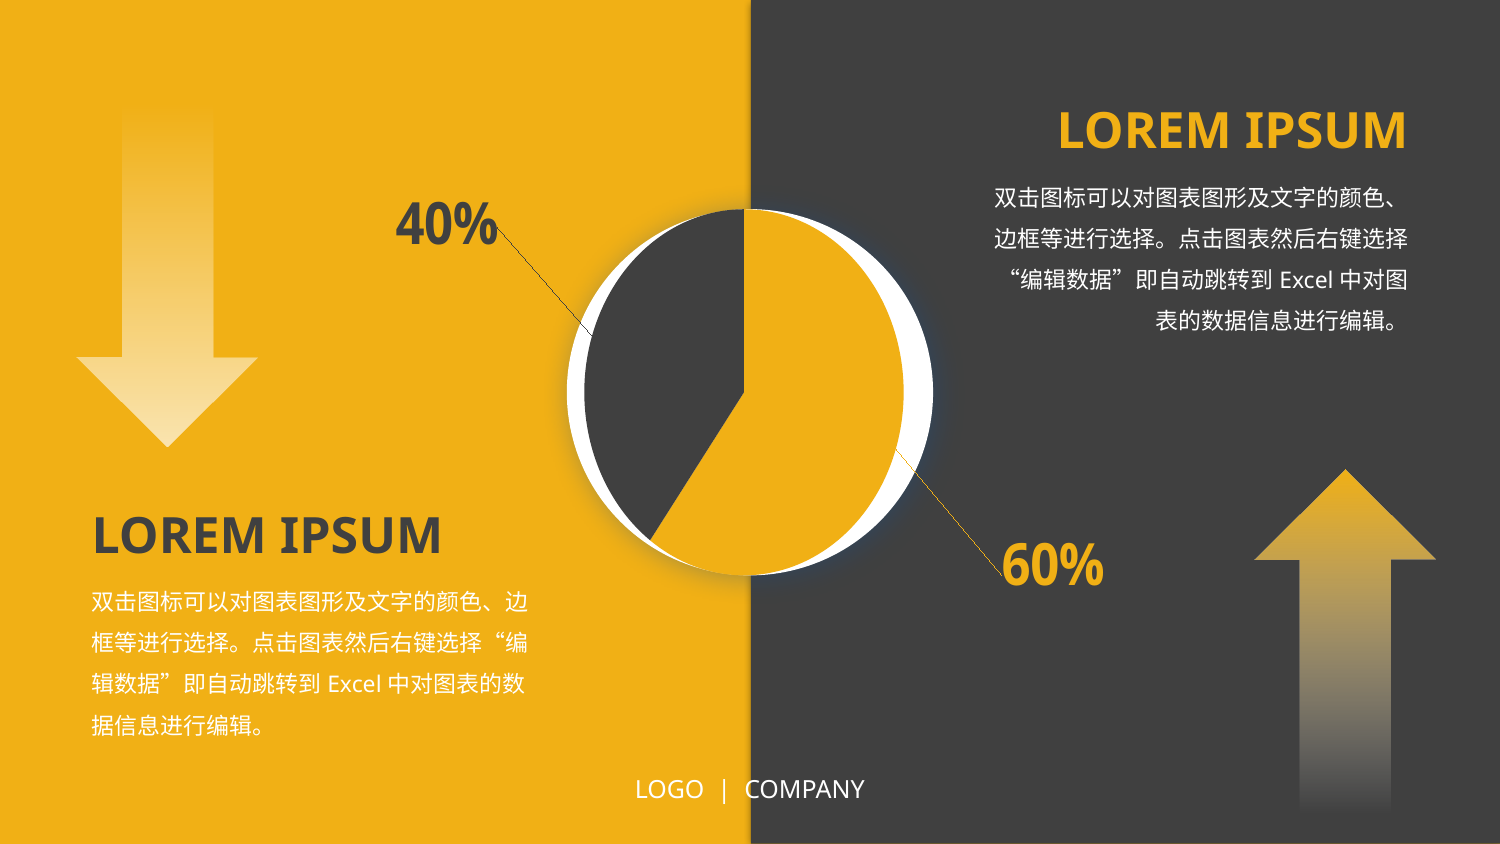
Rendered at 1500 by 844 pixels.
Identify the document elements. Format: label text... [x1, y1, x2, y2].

chart [395, 181, 1105, 603]
text_box 双击图标可以对图表图形及文字的颜色、边框等进行选择。点击图表然后右键选择“编辑数据”即自动跳转到Excel中对图表的数据信息进行编辑。 [974, 167, 1424, 342]
text_box [74, 100, 260, 449]
text_box [750, 0, 1500, 844]
text_box 双击图标可以对图表图形及文字的颜色、边框等进行选择。点击图表然后右键选择“编辑数据”即自动跳转到Excel中对图表的数据信息进行编辑。 [76, 571, 547, 747]
text_box LOREM IPSUM [974, 91, 1424, 167]
text_box LOGO | COMPANY [594, 771, 906, 811]
text_box LOREM IPSUM [76, 495, 390, 571]
text_box [1252, 467, 1438, 816]
